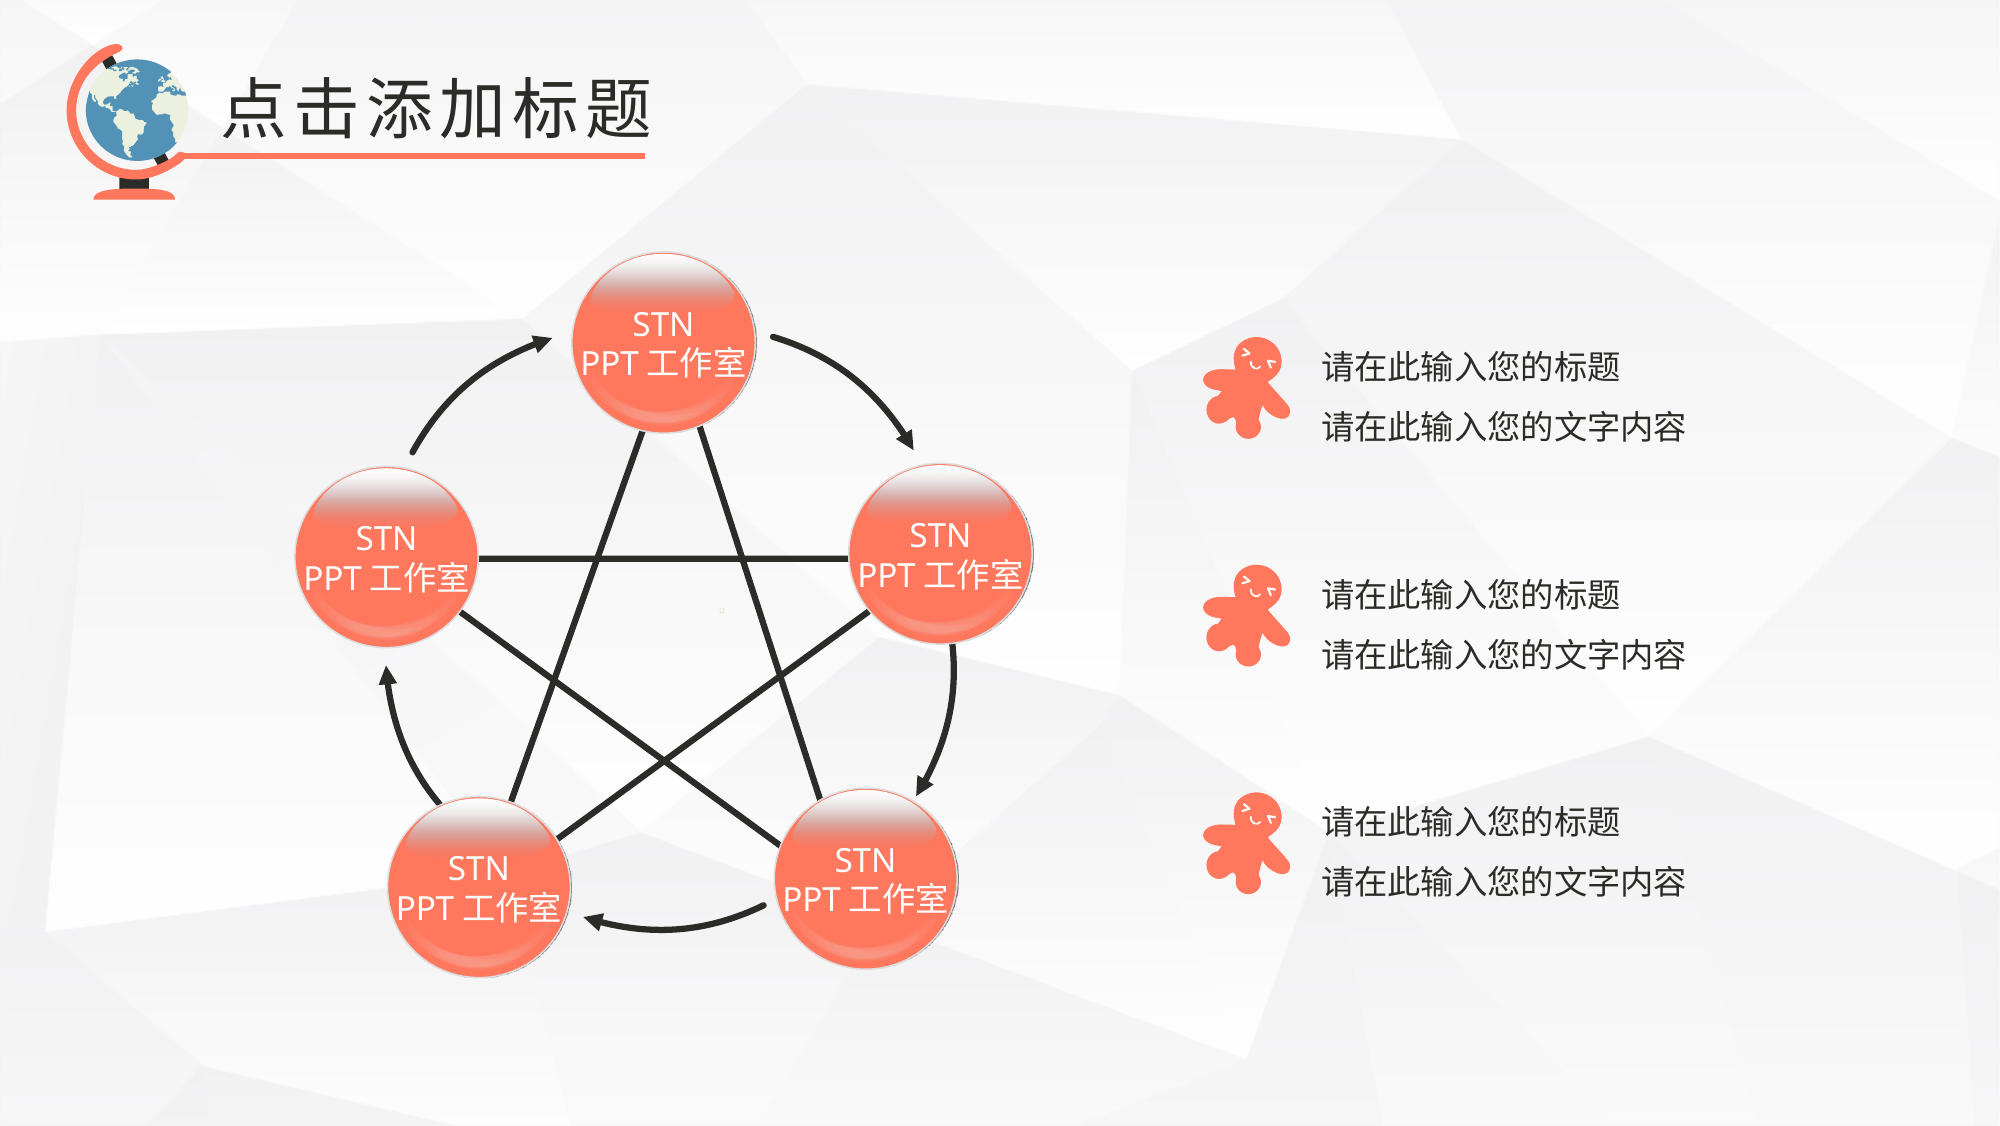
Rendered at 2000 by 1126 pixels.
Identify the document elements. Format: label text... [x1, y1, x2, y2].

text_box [774, 787, 959, 970]
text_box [1202, 774, 1706, 911]
text_box [538, 336, 554, 342]
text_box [387, 344, 942, 899]
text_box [66, 42, 703, 200]
text_box [945, 653, 954, 733]
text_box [1202, 546, 1706, 684]
picture [0, 0, 2000, 1126]
text_box 请在此输入您的标题 请在此输入您的文字内容 [1306, 319, 1703, 454]
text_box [571, 251, 757, 434]
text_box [848, 463, 1034, 645]
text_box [1202, 335, 1291, 440]
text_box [294, 466, 479, 648]
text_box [387, 796, 573, 978]
text_box [583, 905, 764, 930]
text_box [771, 336, 789, 342]
